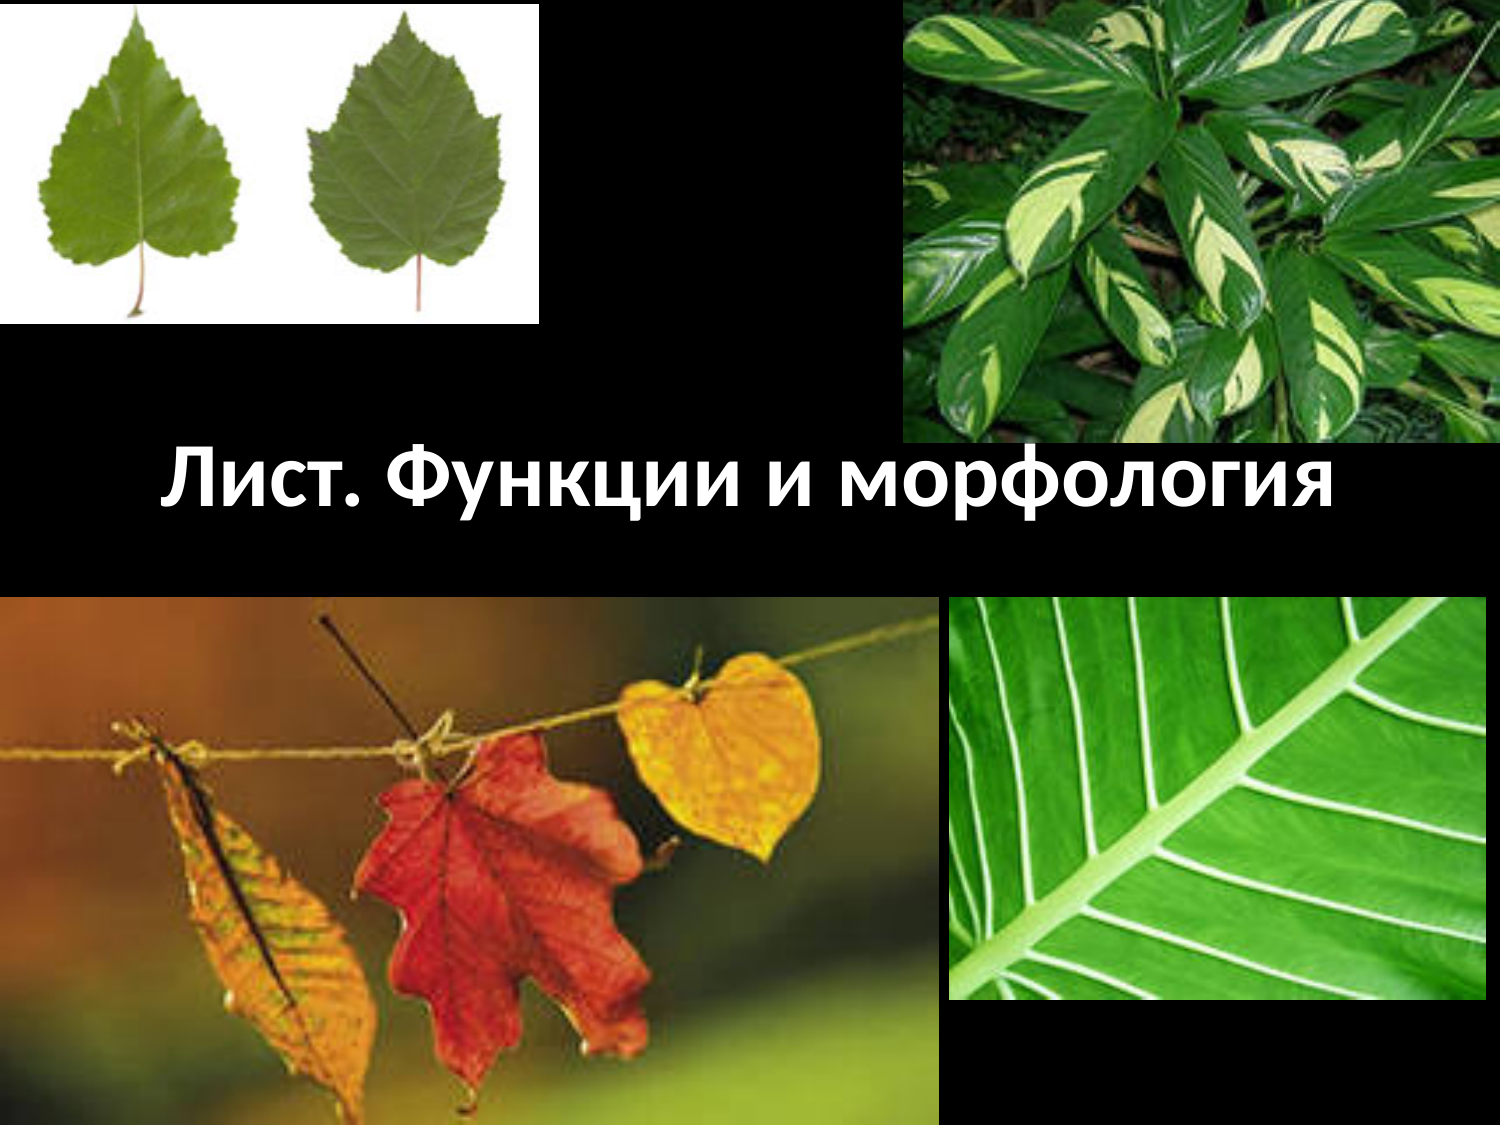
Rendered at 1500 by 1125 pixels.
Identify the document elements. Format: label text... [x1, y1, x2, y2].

picture [0, 597, 939, 1125]
picture [0, 4, 539, 324]
picture [949, 597, 1486, 1000]
picture [903, 0, 1500, 443]
title Лист. Функции и морфология [112, 349, 1388, 591]
